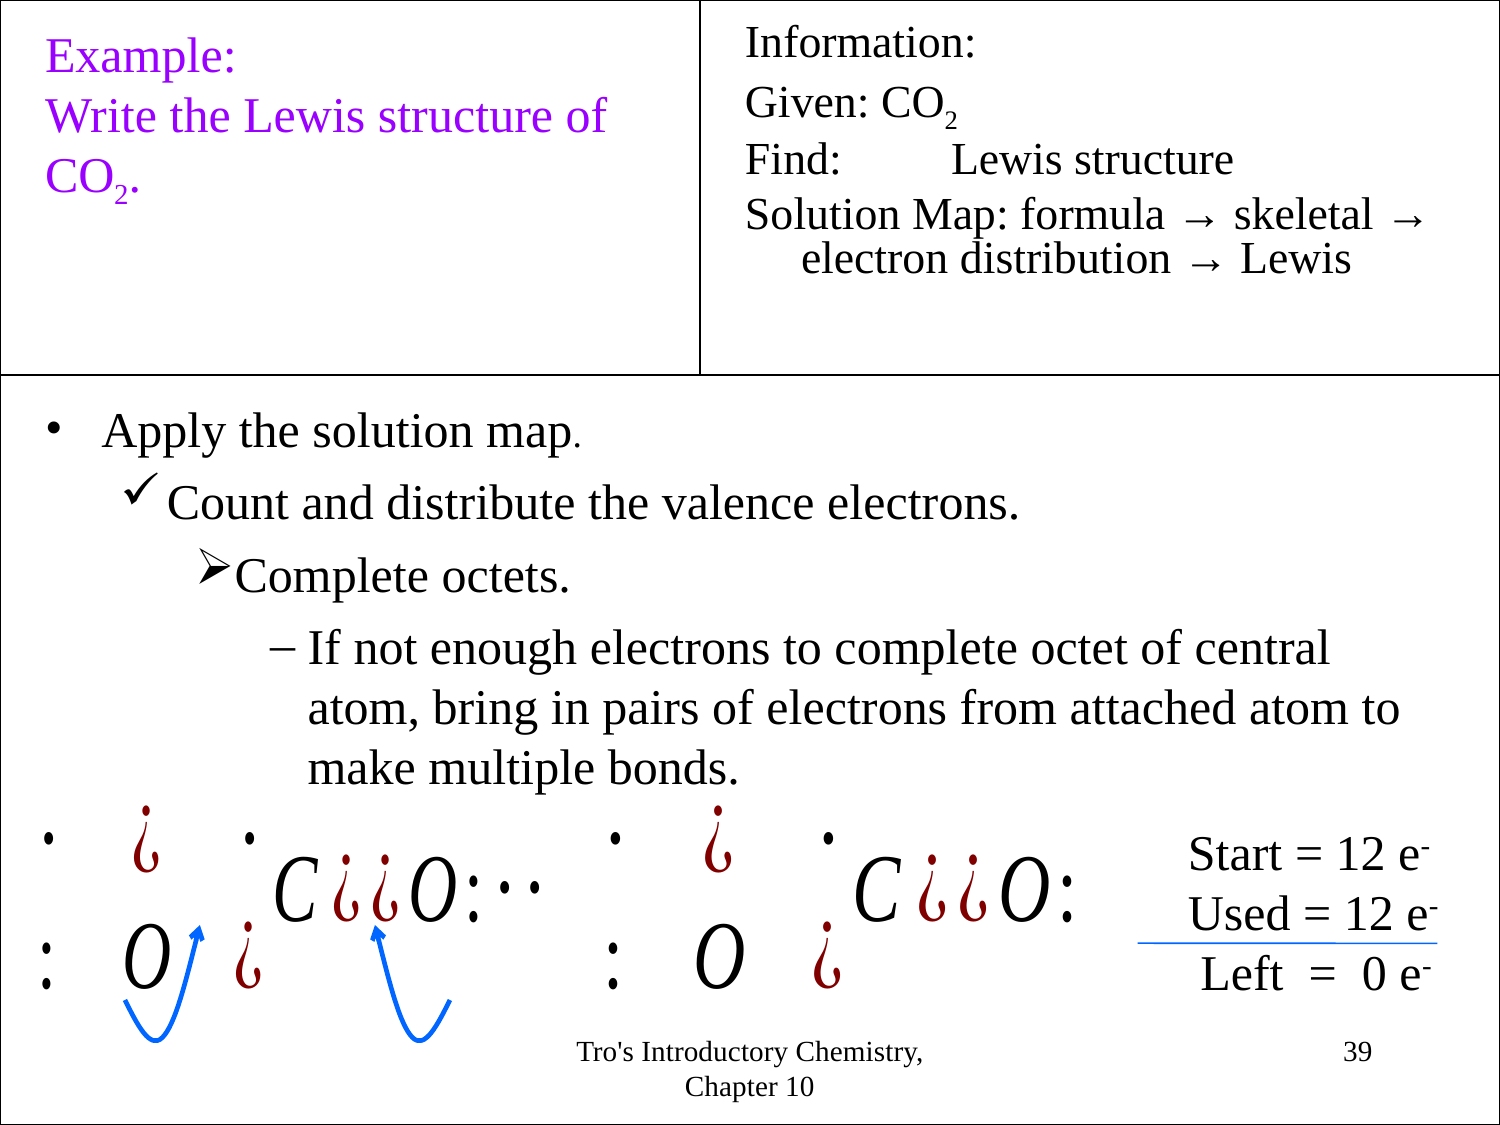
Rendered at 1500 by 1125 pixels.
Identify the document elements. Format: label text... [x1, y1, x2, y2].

text_box [371, 924, 451, 1041]
text_box Example: Write the Lewis structure of CO2. [0, 0, 700, 375]
text_box [124, 924, 204, 1041]
text_box Information: Given: CO2 Find: Lewis structure Solution Map: formula → skeletal → electron distribution → Lewis [700, 0, 1500, 375]
text_box Apply the solution map. Count and distribute the valence electrons. Complete octets. If not enough electrons to complete octet of central atom, bring in pairs of electrons from attached atom to make multiple bonds. [0, 375, 1500, 1125]
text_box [1137, 812, 1454, 1009]
